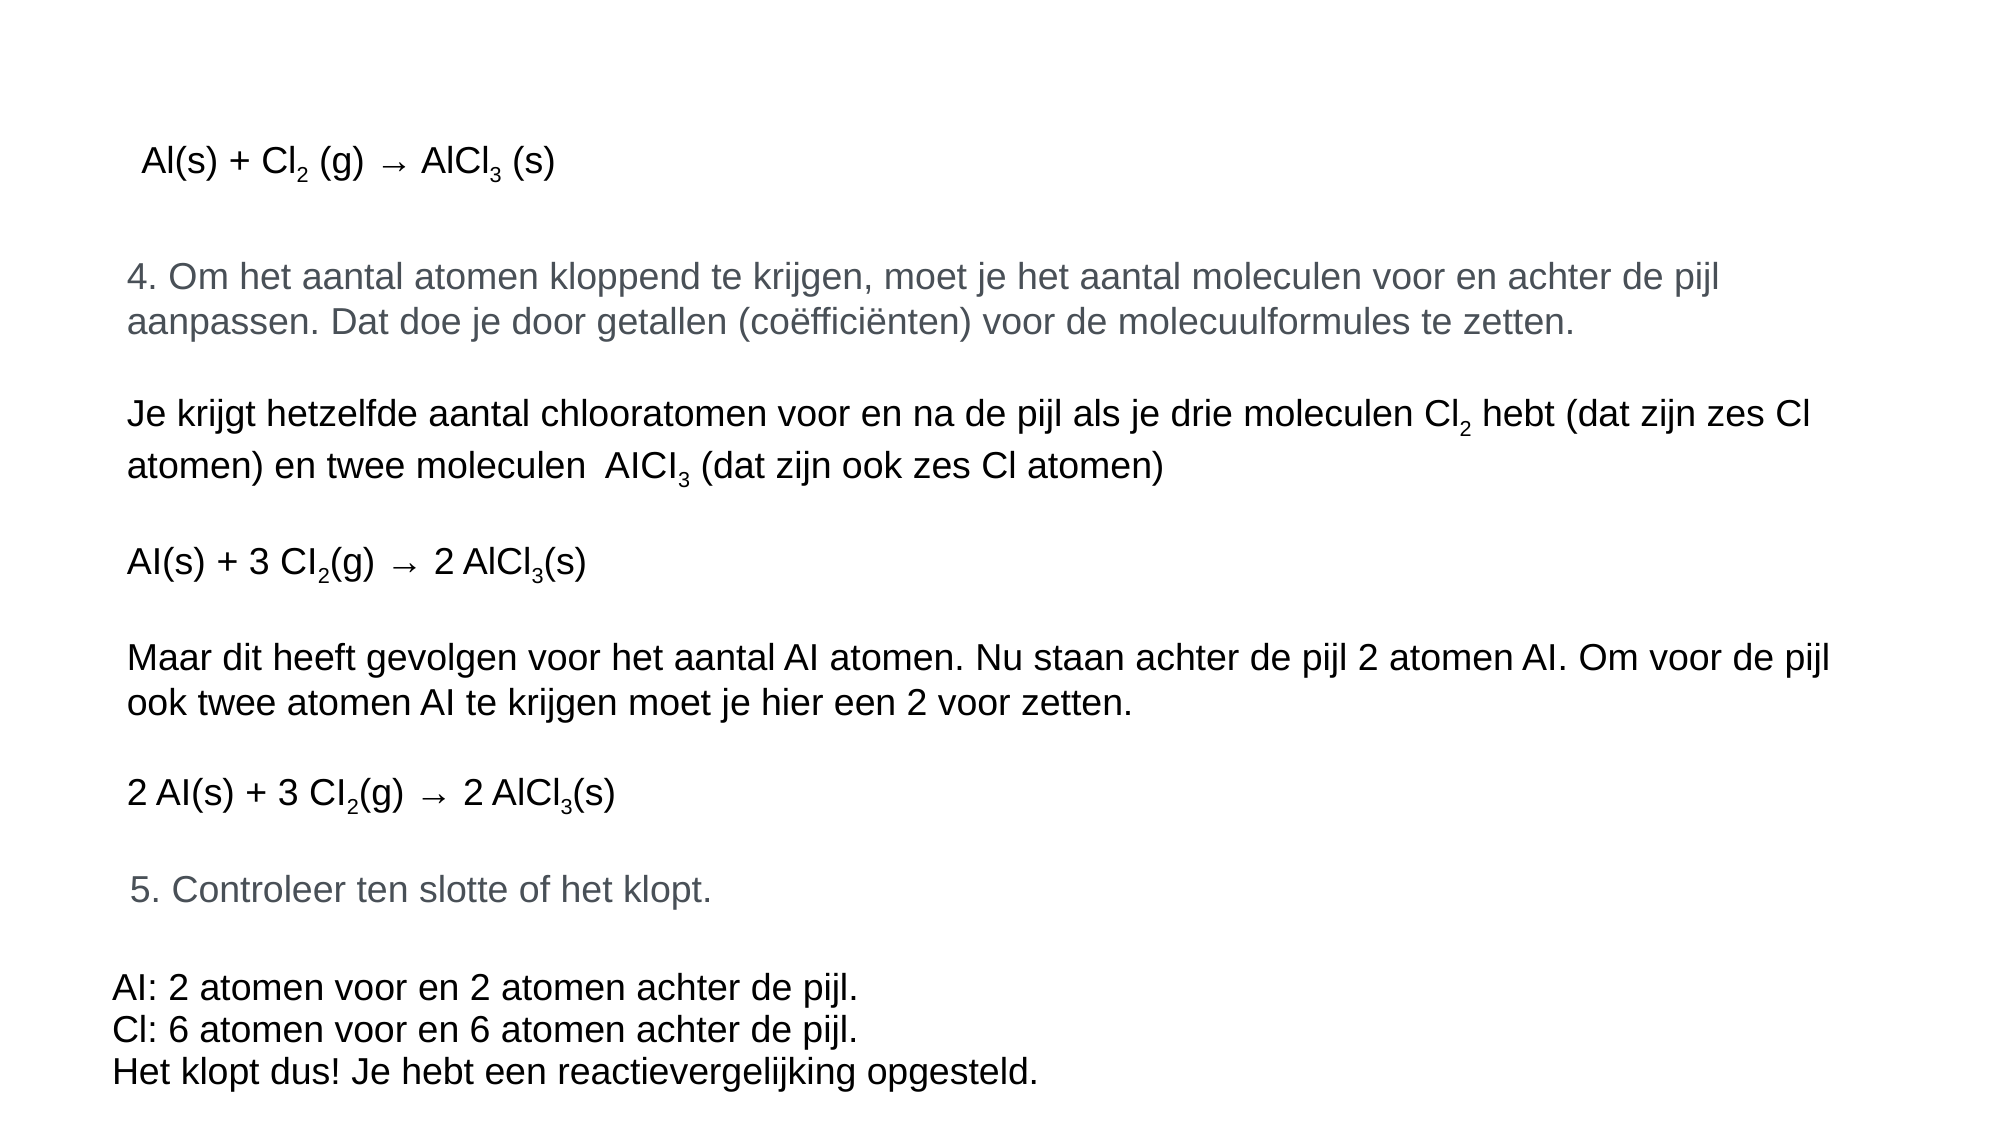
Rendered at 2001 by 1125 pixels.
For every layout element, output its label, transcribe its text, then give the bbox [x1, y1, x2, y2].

table_header Al(s) + Cl2 (g) → AlCl3 (s) [141, 94, 1466, 191]
table_header AI: 2 atomen voor en 2 atomen achter de pijl. Cl: 6 atomen voor en 6 atomen achter de pijl. Het klopt dus! Je hebt een reactievergelijking opgesteld. [112, 918, 1639, 1099]
text_box 5. Controleer ten slotte of het klopt. [115, 857, 729, 918]
text_box Je krijgt hetzelfde aantal chlooratomen voor en na de pijl als je drie moleculen Cl2 hebt (dat zijn zes Cl atomen) en twee moleculen AICI3 (dat zijn ook zes Cl atomen) AI(s) + 3 CI2(g) → 2 AlCl3(s) Maar dit heeft gevolgen voor het aantal AI atomen. Nu staan achter de pijl 2 atomen AI. Om voor de pijl ook twee atomen AI te krijgen moet je hier een 2 voor zetten. 2 AI(s) + 3 CI2(g) → 2 AlCl3(s) [112, 382, 1917, 827]
text_box 4. Om het aantal atomen kloppend te krijgen, moet je het aantal moleculen voor en achter de pijl aanpassen. Dat doe je door getallen (coëfficiënten) voor de molecuulformules te zetten. [112, 244, 1863, 350]
